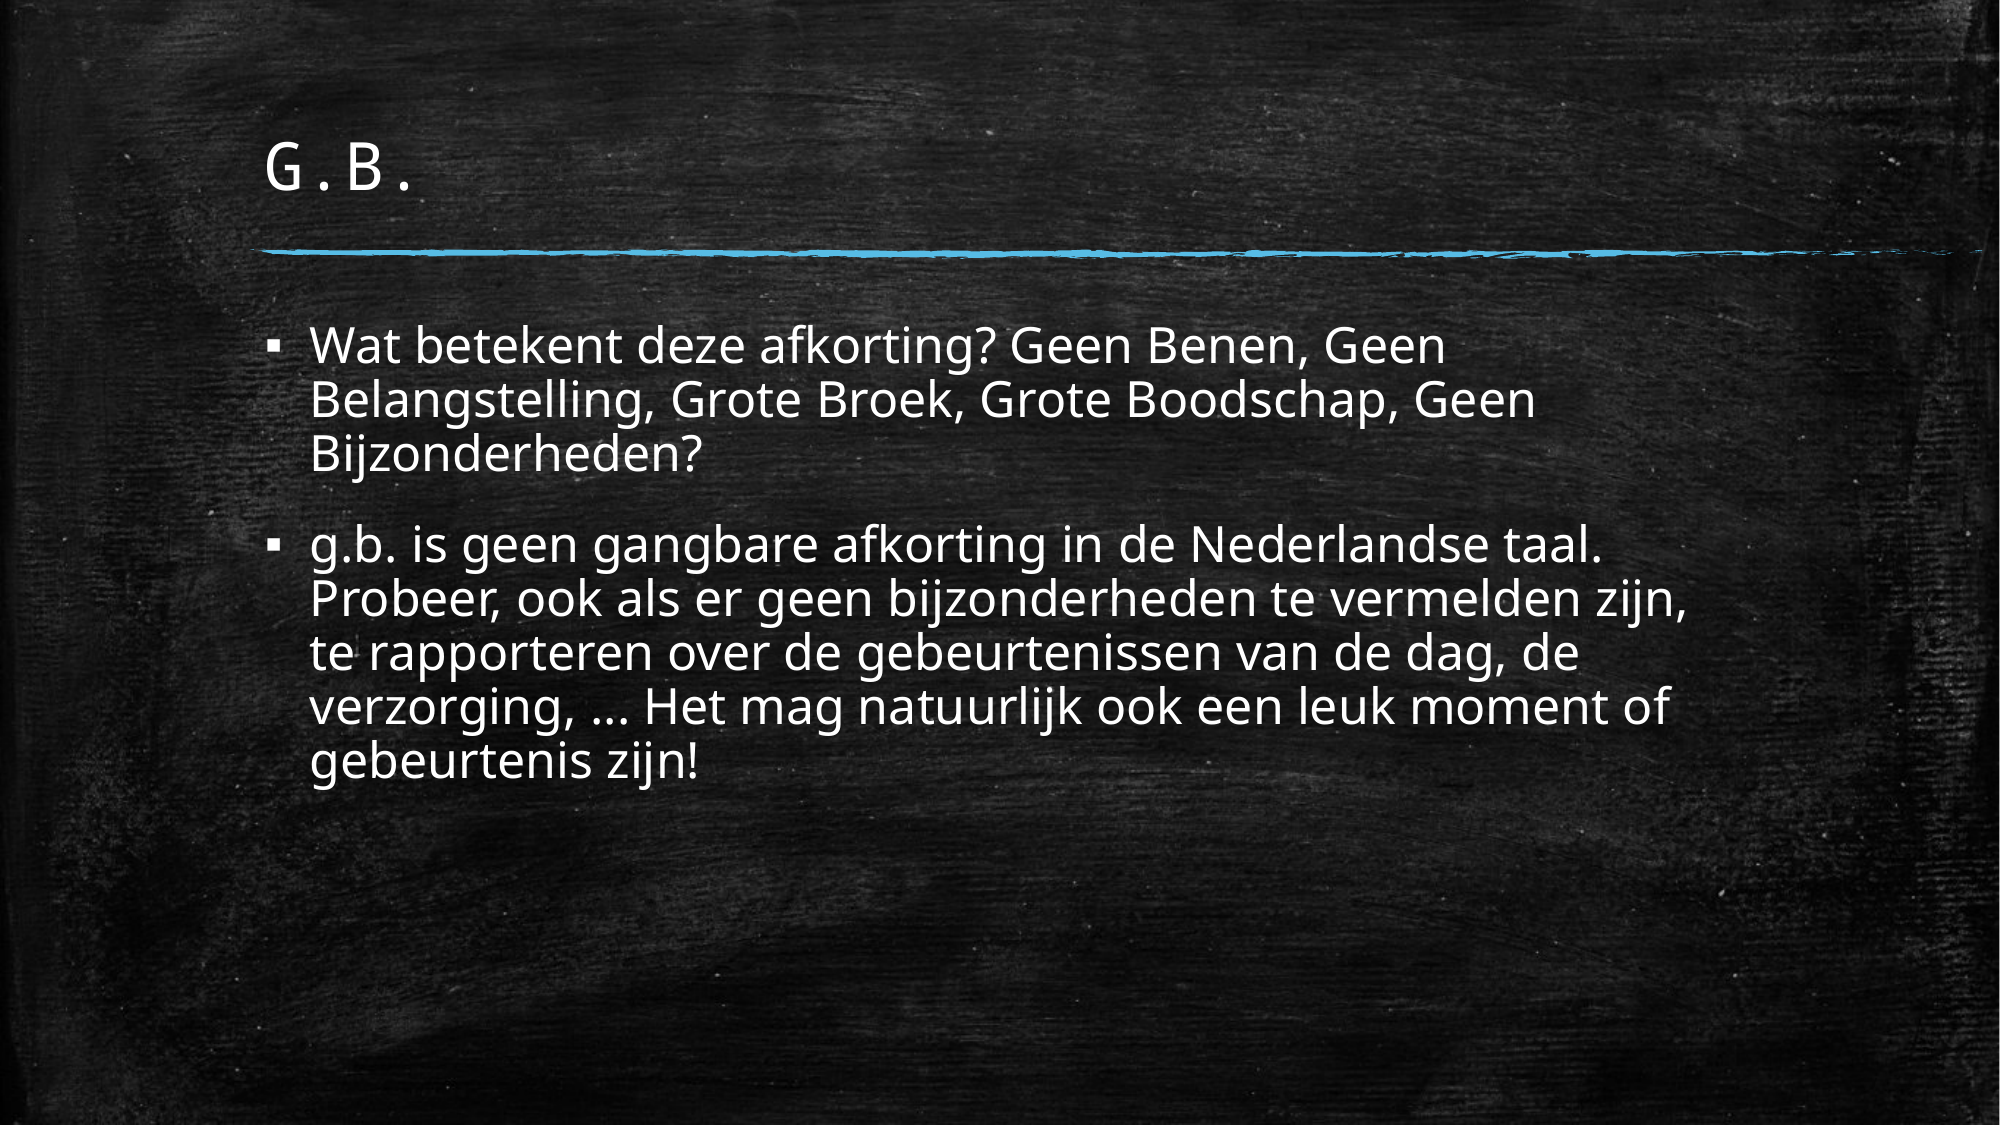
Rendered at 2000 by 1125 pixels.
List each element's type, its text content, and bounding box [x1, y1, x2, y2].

title G.B. [249, 45, 1750, 213]
list Wat betekent deze afkorting? Geen Benen, Geen Belangstelling, Grote Broek, Grote Boodschap, Geen Bijzonderheden? g.b. is geen gangbare afkorting in de Nederlandse taal. Probeer, ook als er geen bijzonderheden te vermelden zijn, te rapporteren over de gebeurtenissen van de dag, de verzorging, ... Het mag natuurlijk ook een leuk moment of gebeurtenis zijn! [249, 312, 1750, 1013]
